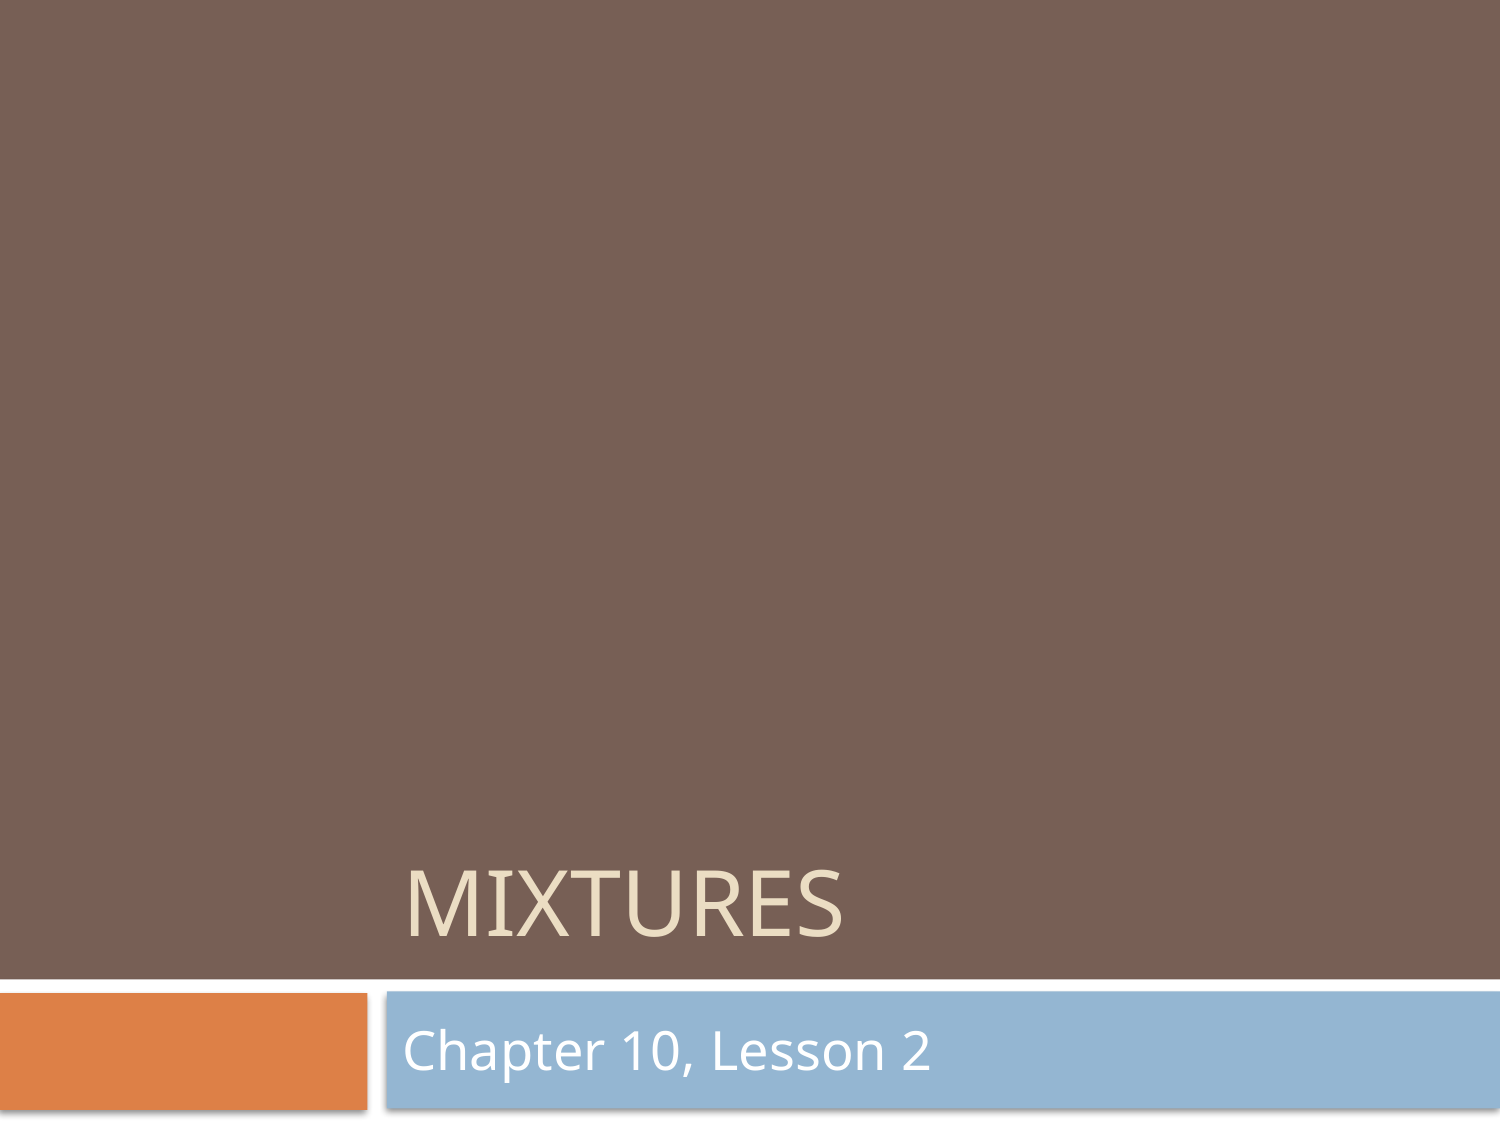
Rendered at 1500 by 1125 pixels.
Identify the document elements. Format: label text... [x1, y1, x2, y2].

title Mixtures [387, 662, 1450, 963]
subtitle Chapter 10, Lesson 2 [387, 992, 1488, 1105]
